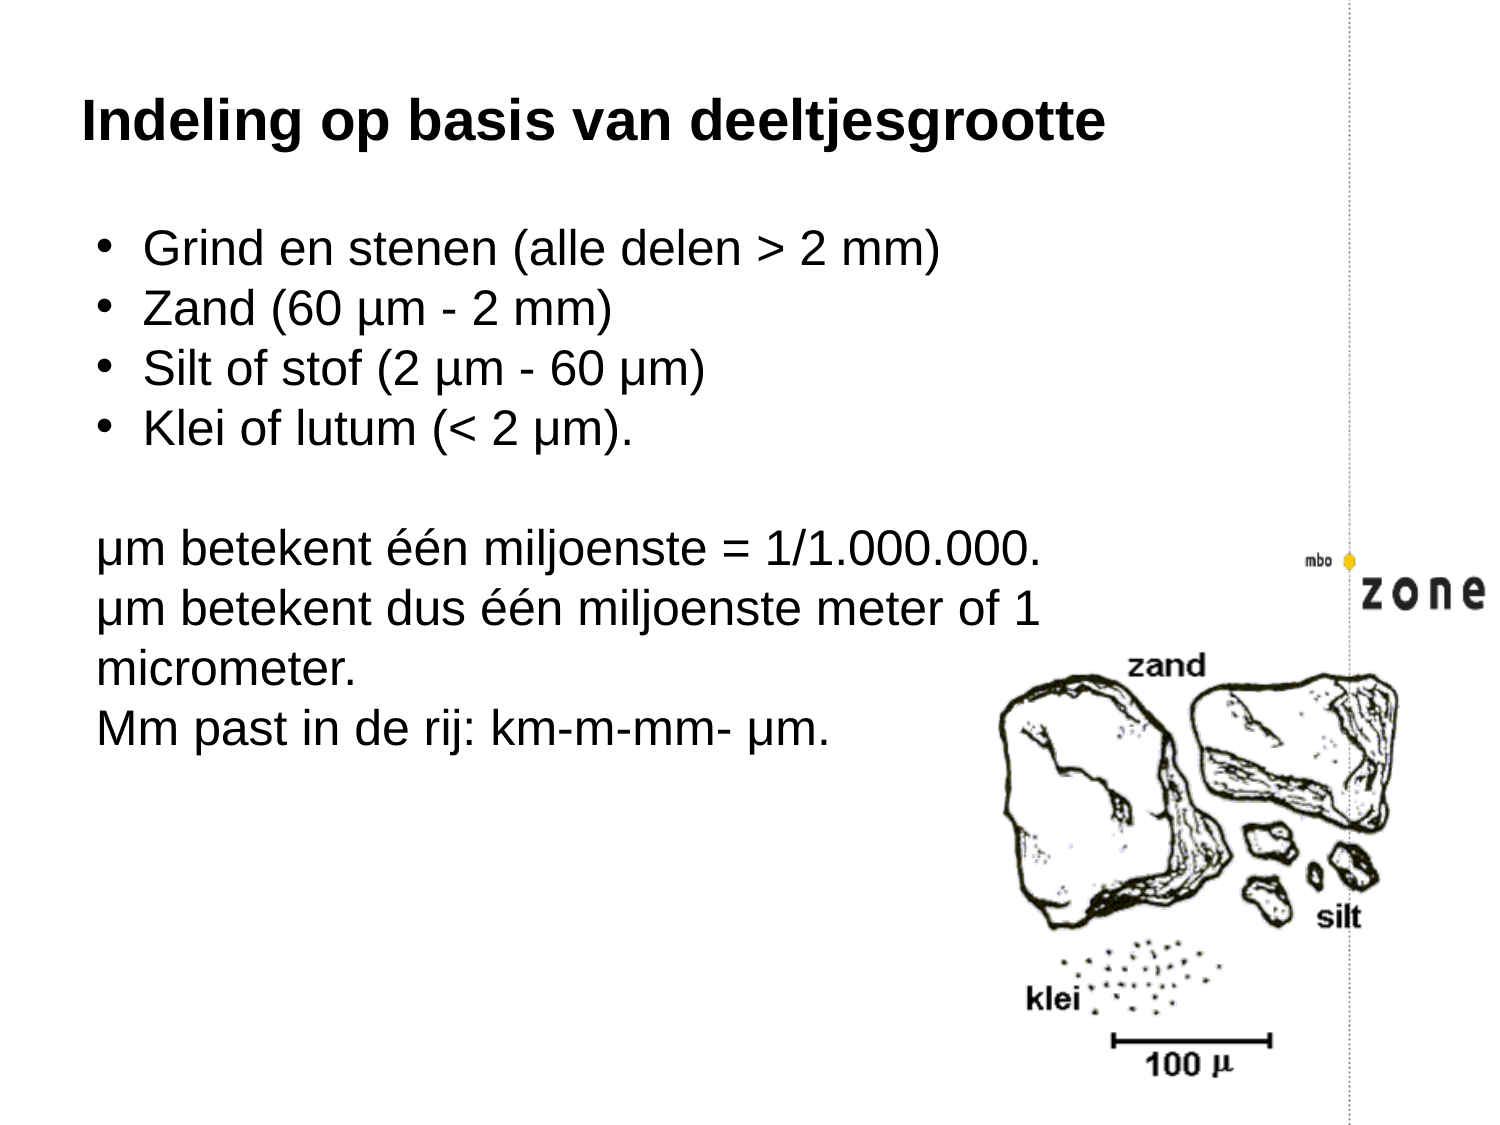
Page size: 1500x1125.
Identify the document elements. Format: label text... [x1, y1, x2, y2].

title Indeling op basis van deeltjesgrootte [81, 90, 1500, 318]
picture [1197, 0, 1500, 90]
text_box Grind en stenen (alle delen > 2 mm) Zand (60 µm - 2 mm) Silt of stof (2 µm - 60 μm) Klei of lutum (< 2 μm). μm betekent één miljoenste = 1/1.000.000. μm betekent dus één miljoenste meter of 1 micrometer. Μm past in de rij: km-m-mm- μm. [81, 207, 1105, 763]
picture [997, 318, 1500, 1125]
